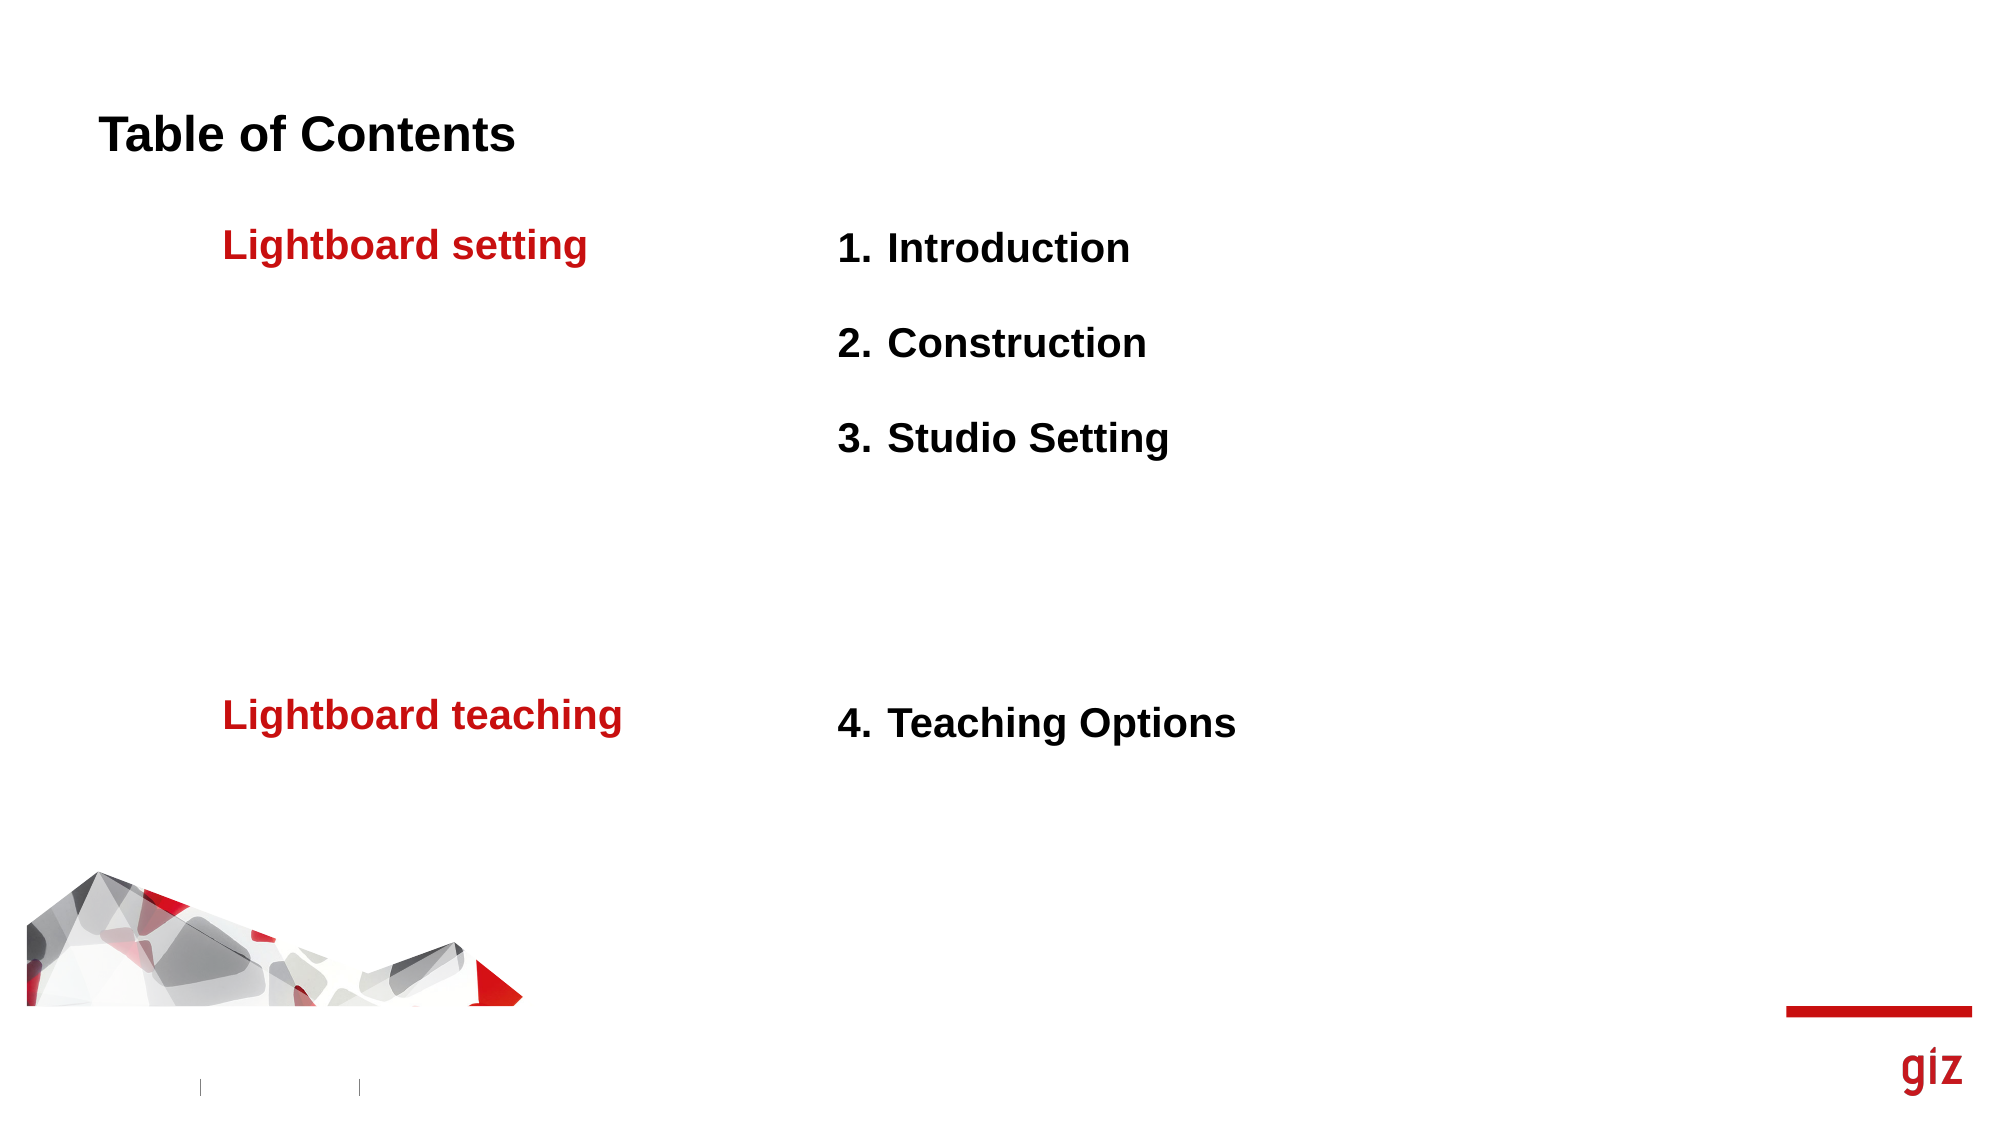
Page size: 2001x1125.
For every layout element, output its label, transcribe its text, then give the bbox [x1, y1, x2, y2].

picture [26, 872, 97, 1007]
picture [104, 873, 207, 935]
picture [462, 981, 535, 1007]
picture [285, 981, 381, 1007]
text_box Lightboard setting Lightboard teaching [207, 215, 823, 981]
title Table of Contents [98, 44, 1973, 163]
list Introduction Construction Studio Setting Teaching Options [822, 218, 1669, 984]
picture [1901, 1045, 1969, 1098]
